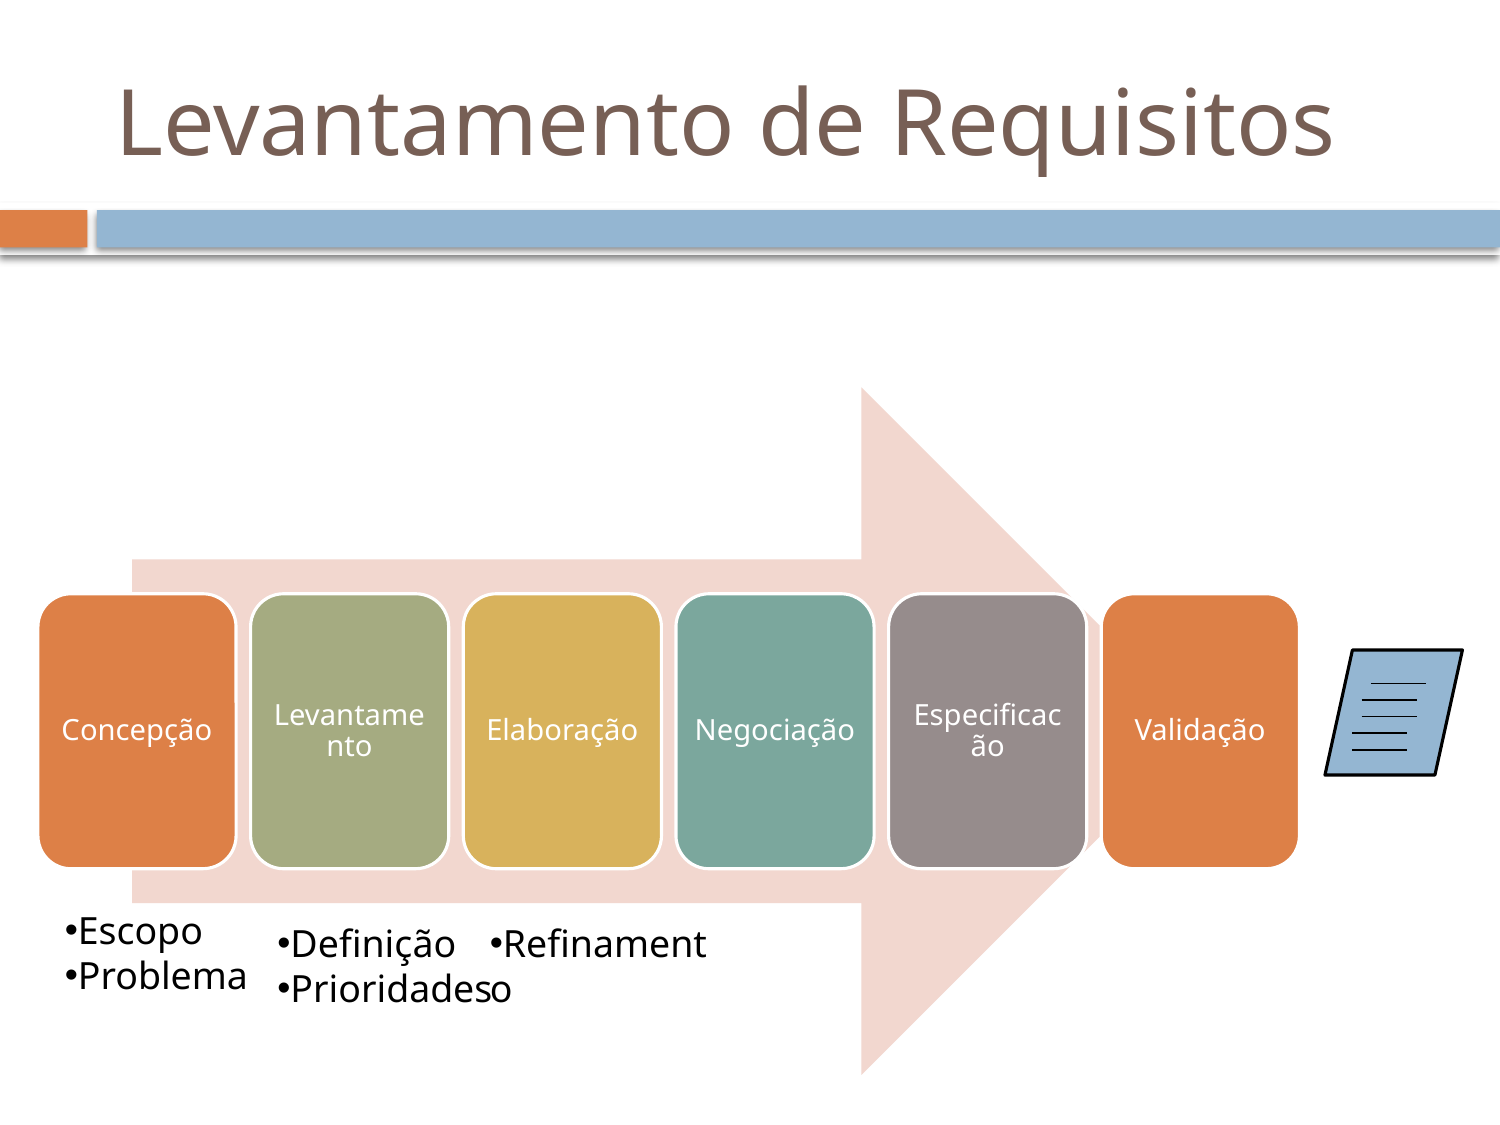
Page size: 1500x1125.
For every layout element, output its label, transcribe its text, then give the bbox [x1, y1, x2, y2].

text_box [1324, 649, 1463, 776]
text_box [37, 387, 1301, 1076]
title Levantamento de Requisitos [100, 37, 1438, 200]
